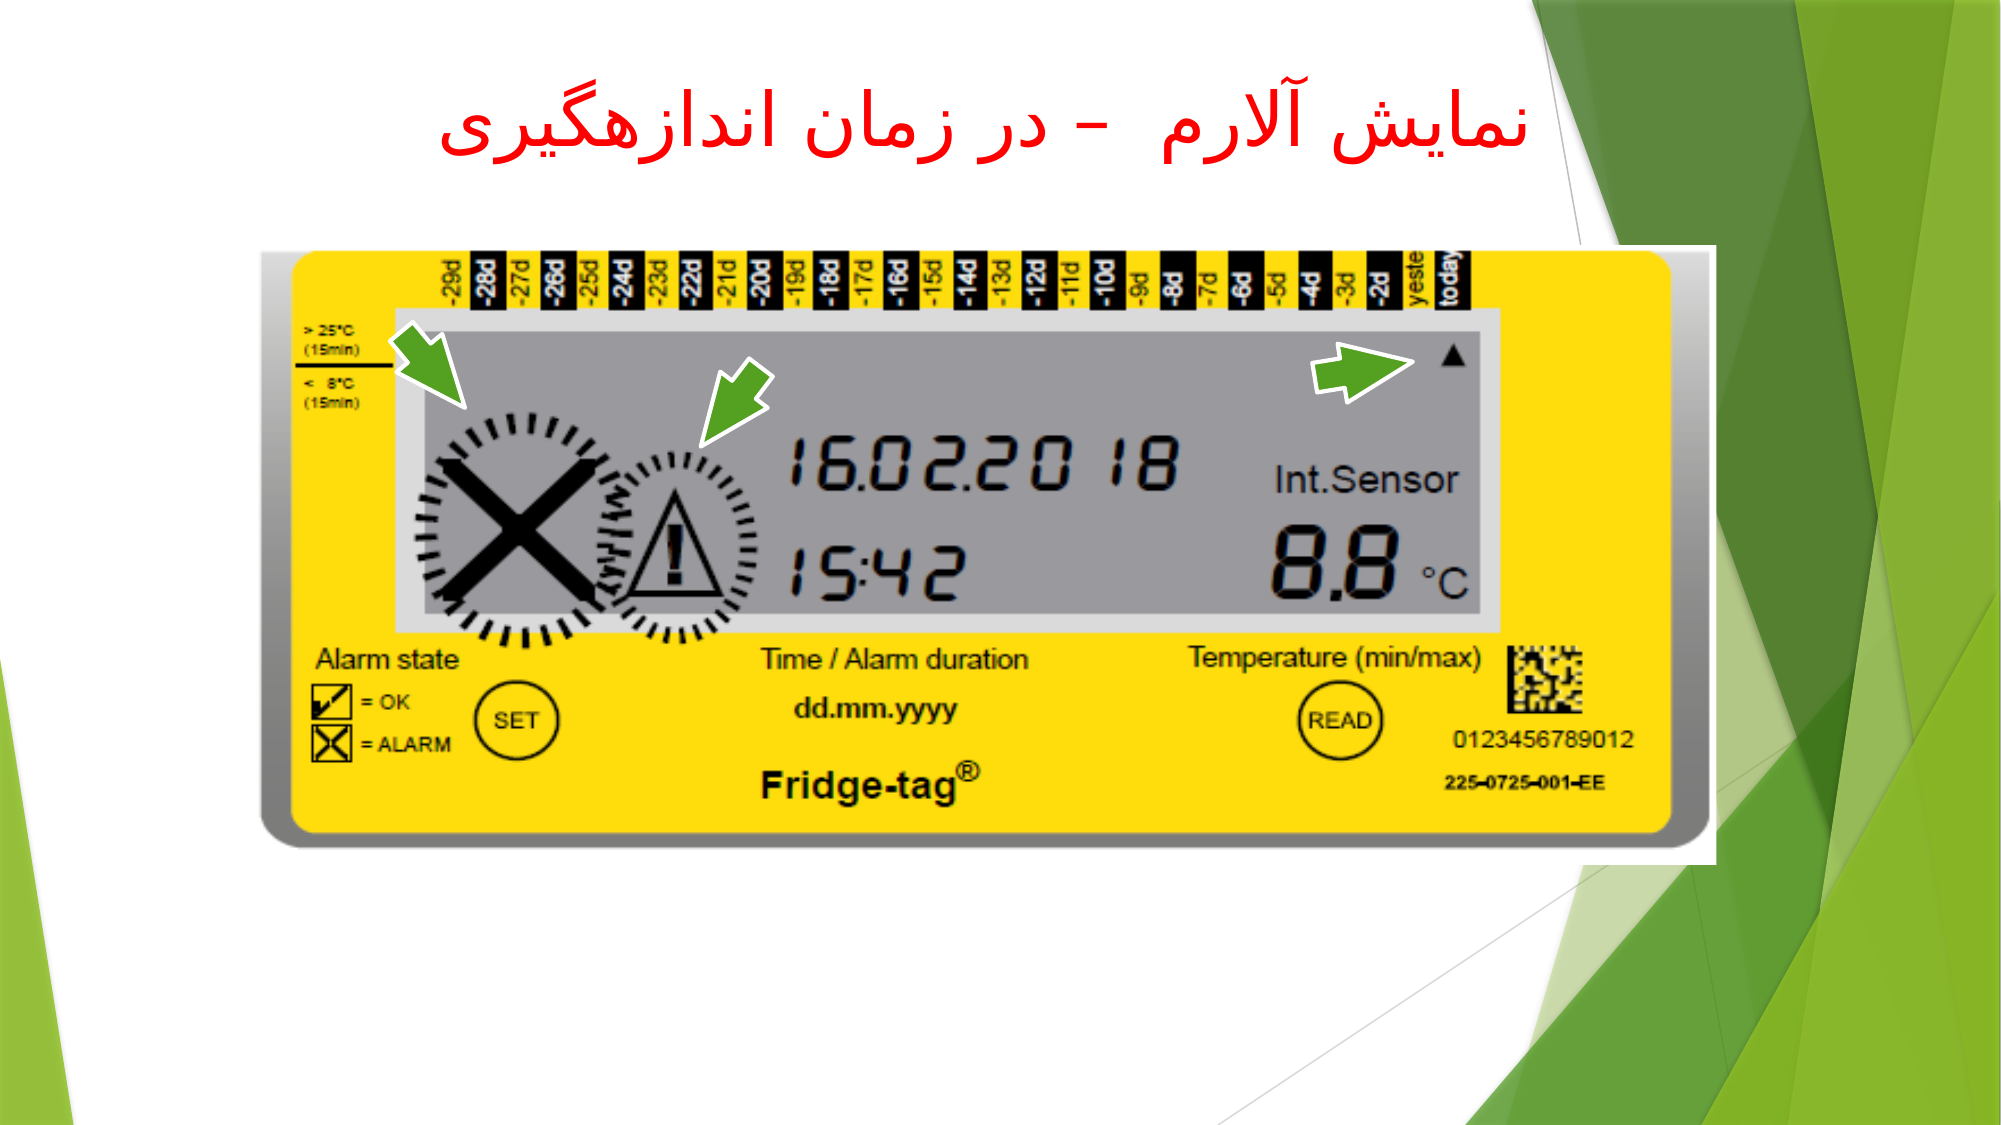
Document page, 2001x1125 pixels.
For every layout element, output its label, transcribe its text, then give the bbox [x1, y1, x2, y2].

title نمایش آلارم – در زمان اندازه­گیری [140, 63, 1830, 180]
picture [253, 244, 1717, 866]
